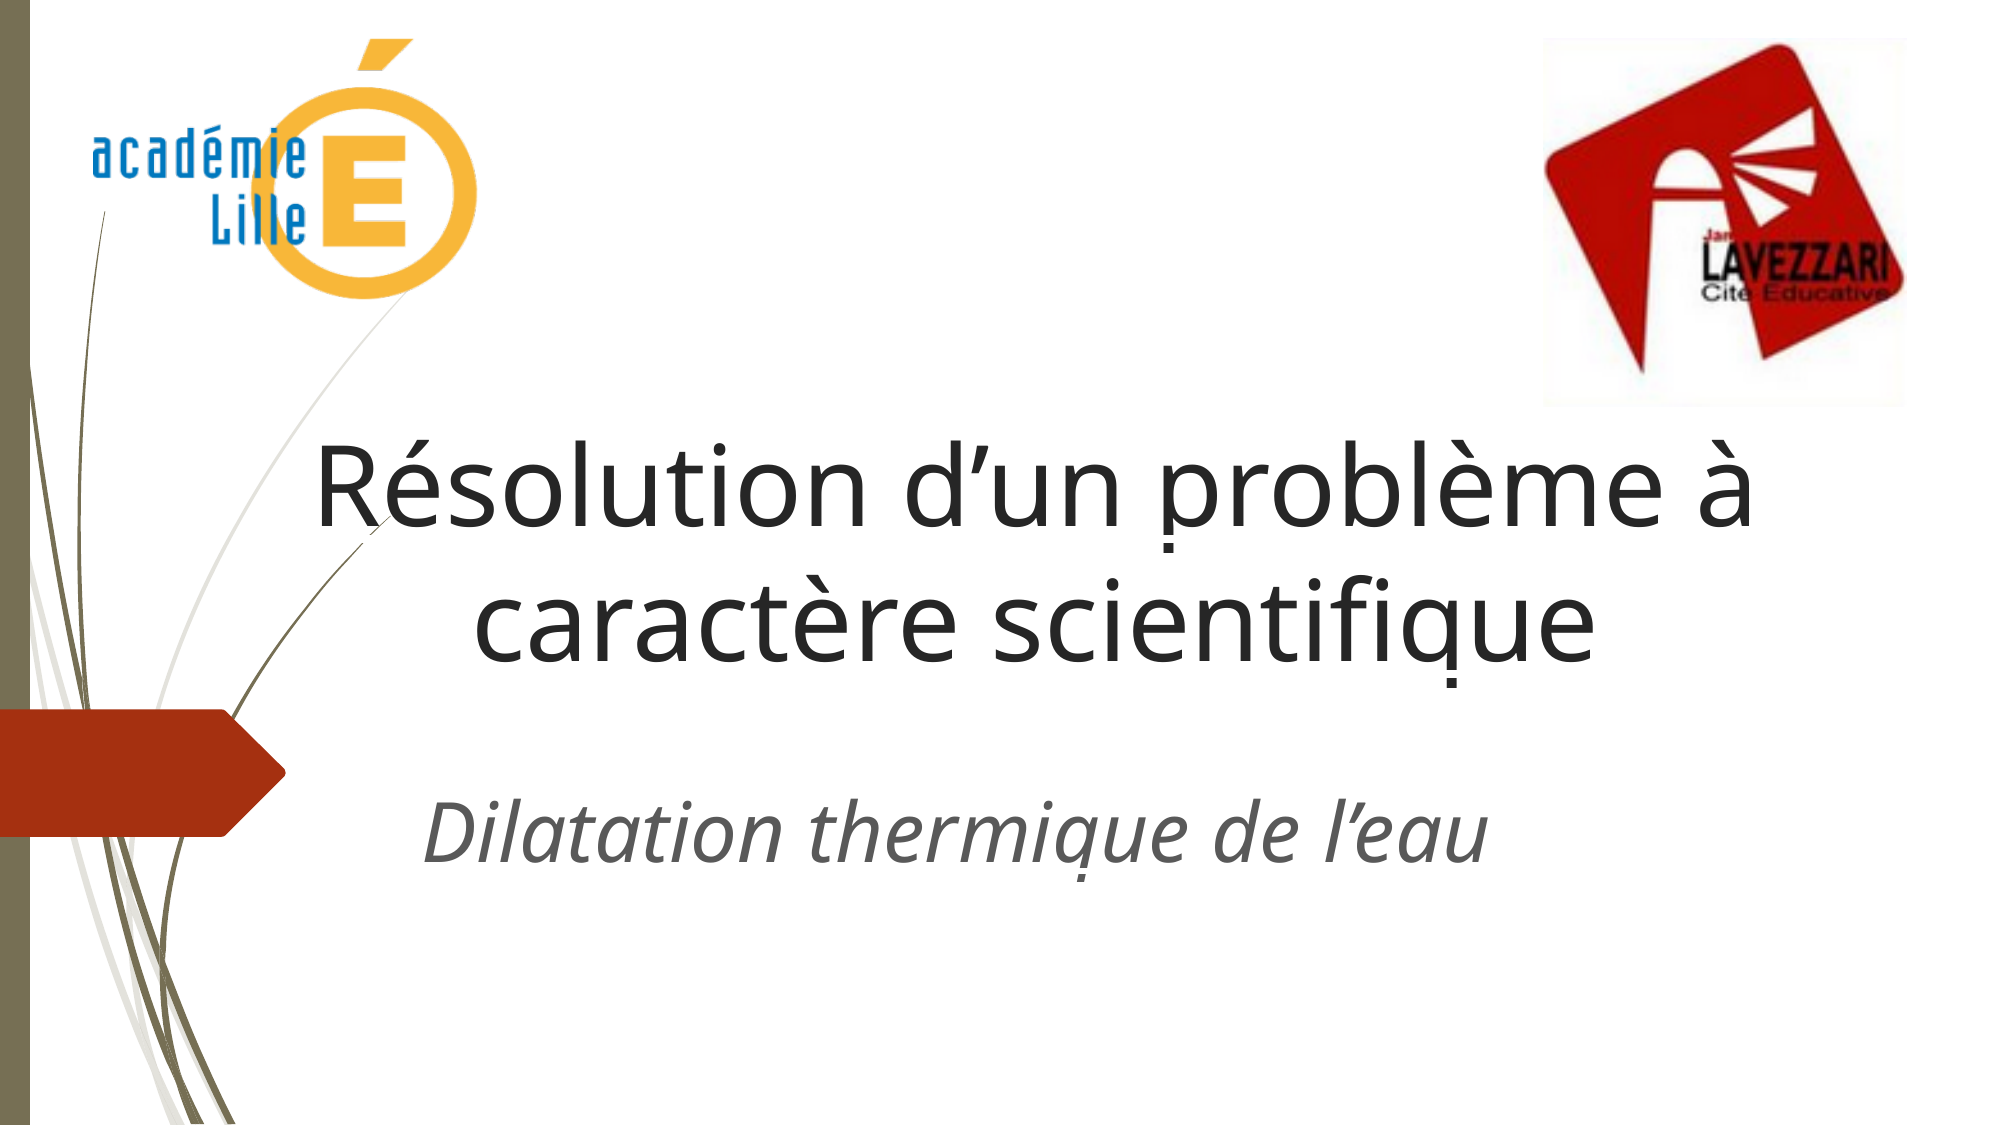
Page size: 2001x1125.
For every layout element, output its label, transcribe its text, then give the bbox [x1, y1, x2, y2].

picture [93, 38, 478, 300]
picture [1543, 38, 1907, 407]
text_box Dilatation thermique de l’eau [406, 691, 1907, 963]
text_box Résolution d’un problème à caractère scientifique [285, 299, 1786, 692]
